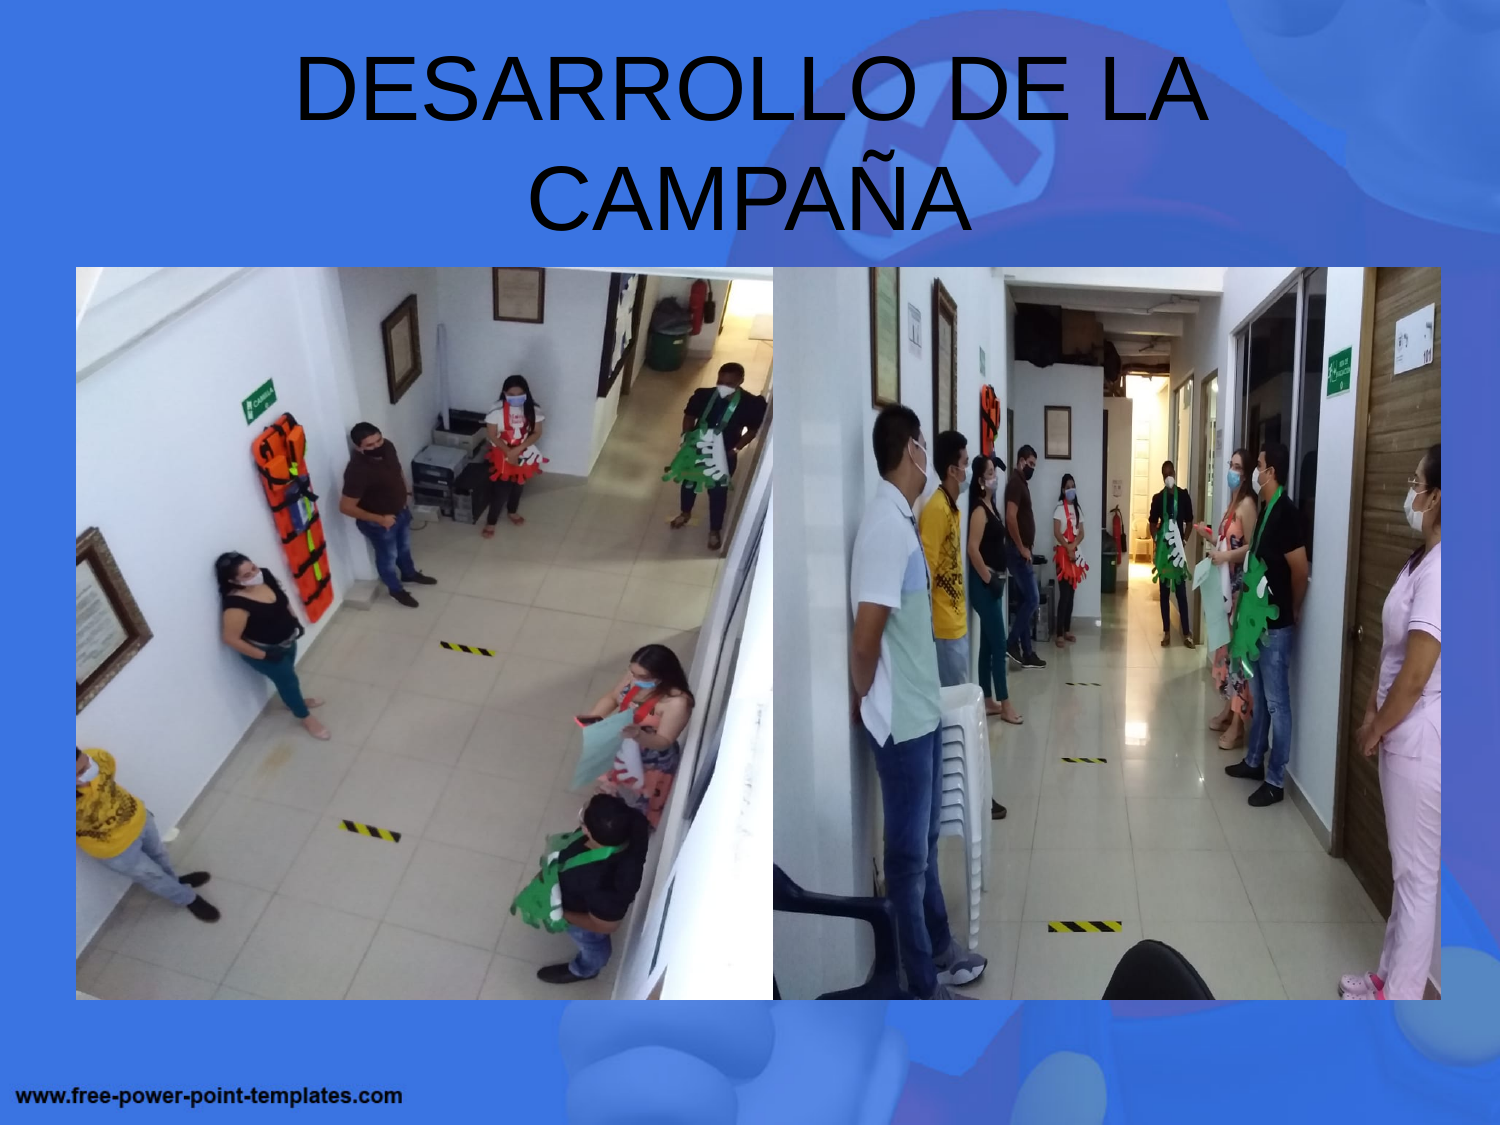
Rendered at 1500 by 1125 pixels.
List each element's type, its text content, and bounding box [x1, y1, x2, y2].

title DESARROLLO DE LA CAMPAÑA [75, 45, 1425, 233]
picture [0, 0, 1500, 1125]
